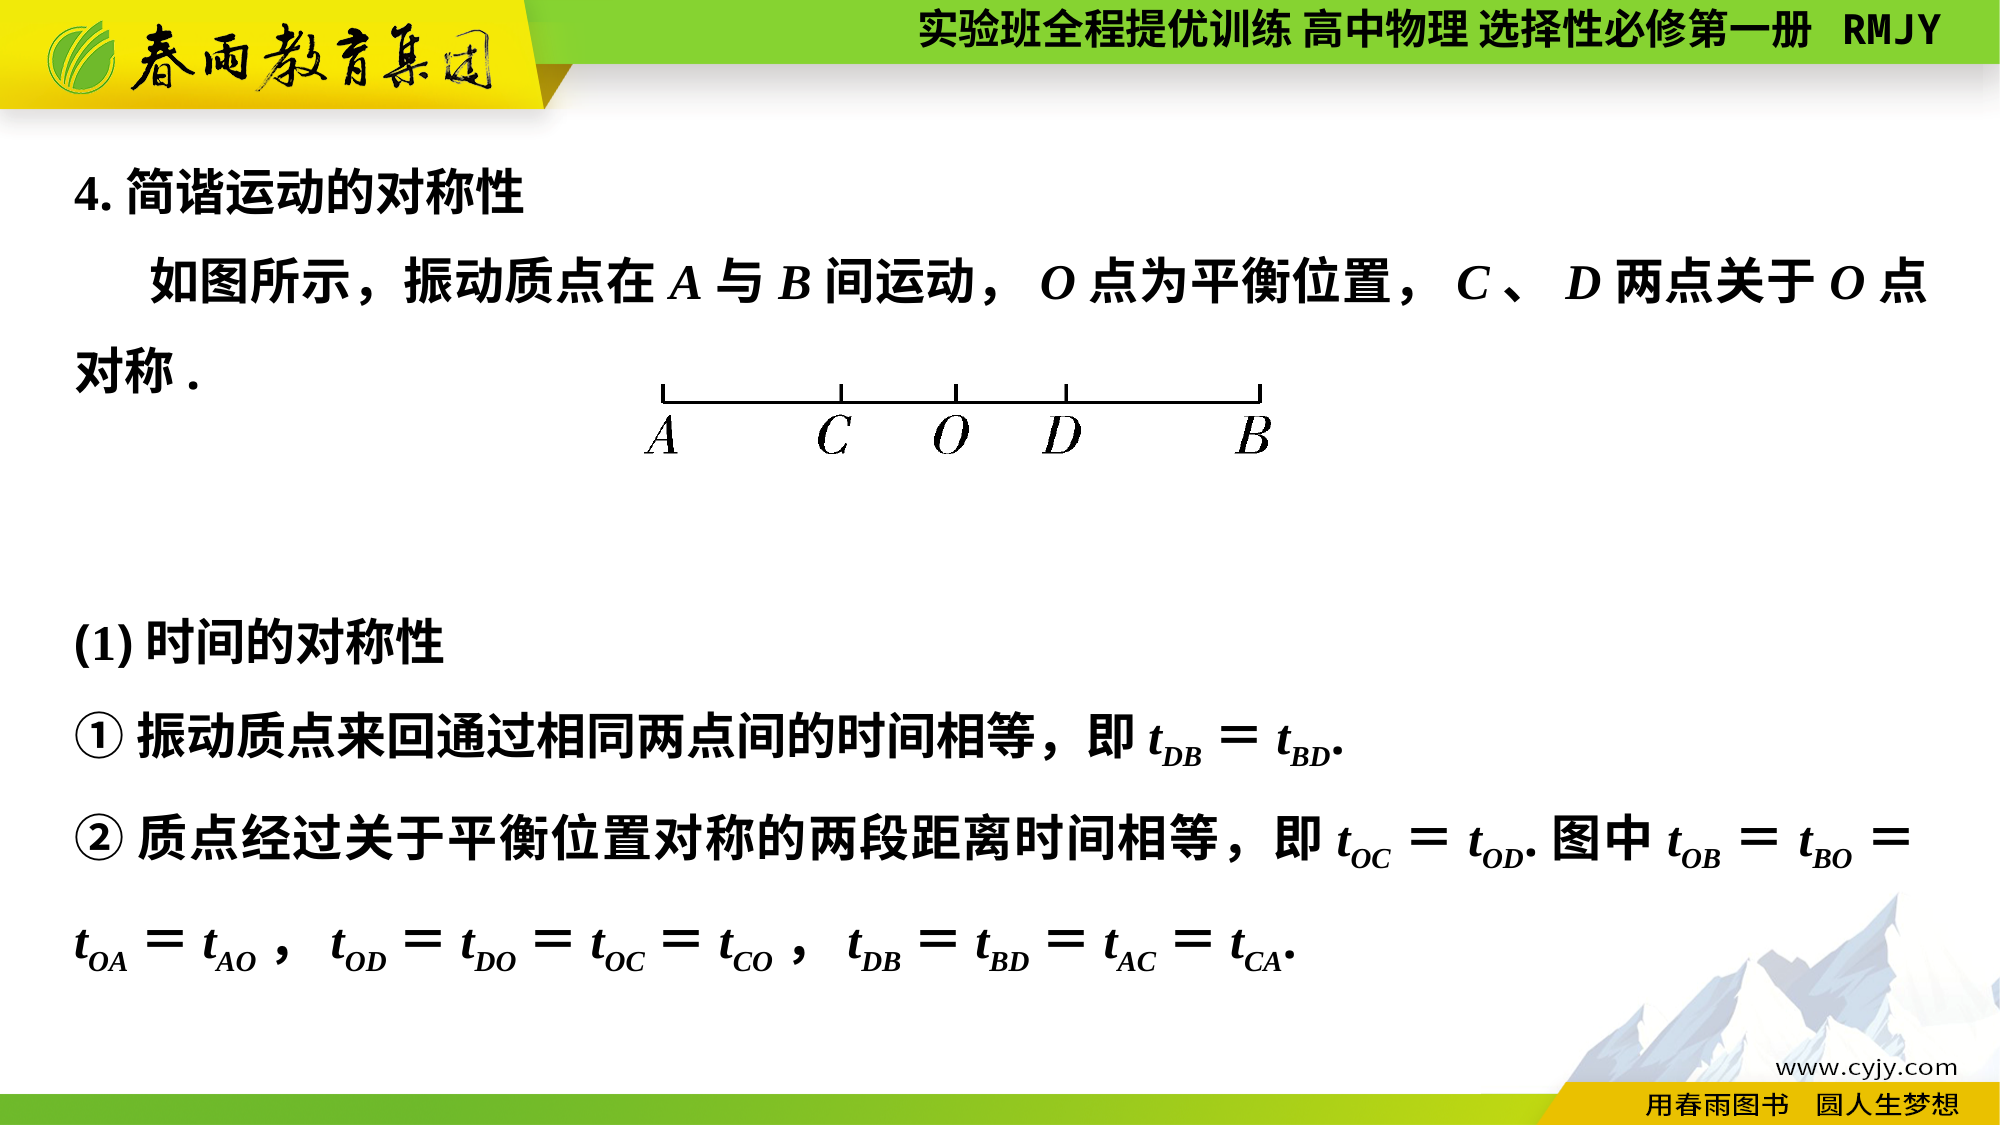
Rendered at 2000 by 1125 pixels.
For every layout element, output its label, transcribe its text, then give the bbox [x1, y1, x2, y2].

list 4.简谐运动的对称性 如图所示，振动质点在A与B间运动，O点为平衡位置，C、D两点关于O点对称. (1)时间的对称性 ①振动质点来回通过相同两点间的时间相等，即tDB＝tBD. ②质点经过关于平衡位置对称的两段距离时间相等，即tOC＝tOD.图中tOB＝tBO＝tOA＝tAO，tOD＝tDO＝tOC＝tCO，tDB＝tBD＝tAC＝tCA. [59, 122, 1944, 865]
picture [0, 0, 2000, 1125]
